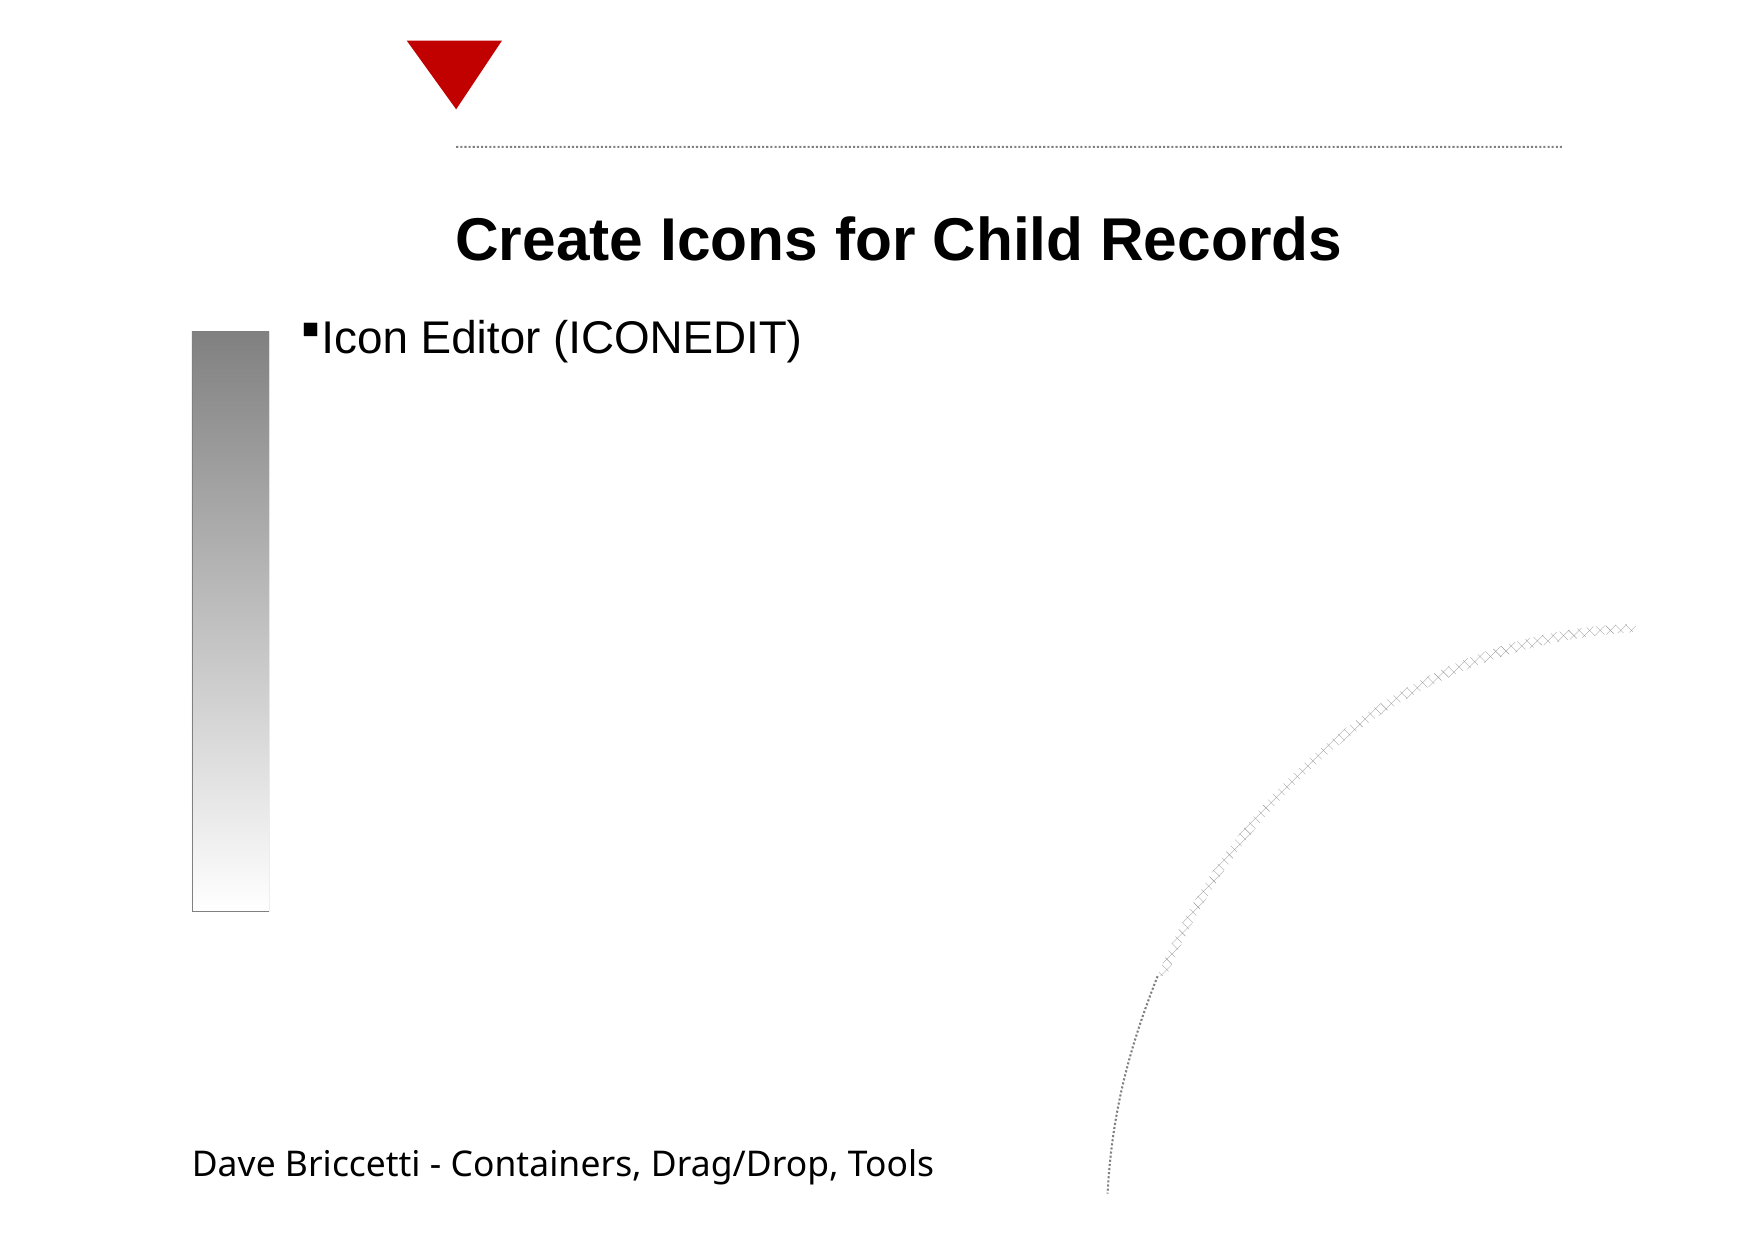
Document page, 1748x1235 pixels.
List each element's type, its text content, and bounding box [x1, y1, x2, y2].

text_box [1112, 976, 1158, 1141]
text_box [191, 331, 270, 912]
text_box Icon Editor (ICONEDIT) [300, 307, 1561, 363]
text_box [406, 40, 503, 110]
text_box [1157, 624, 1636, 977]
text_box Create Icons for Child Records [455, 200, 1568, 273]
text_box Dave Briccetti - Containers, Drag/Drop, Tools [191, 1141, 1505, 1184]
